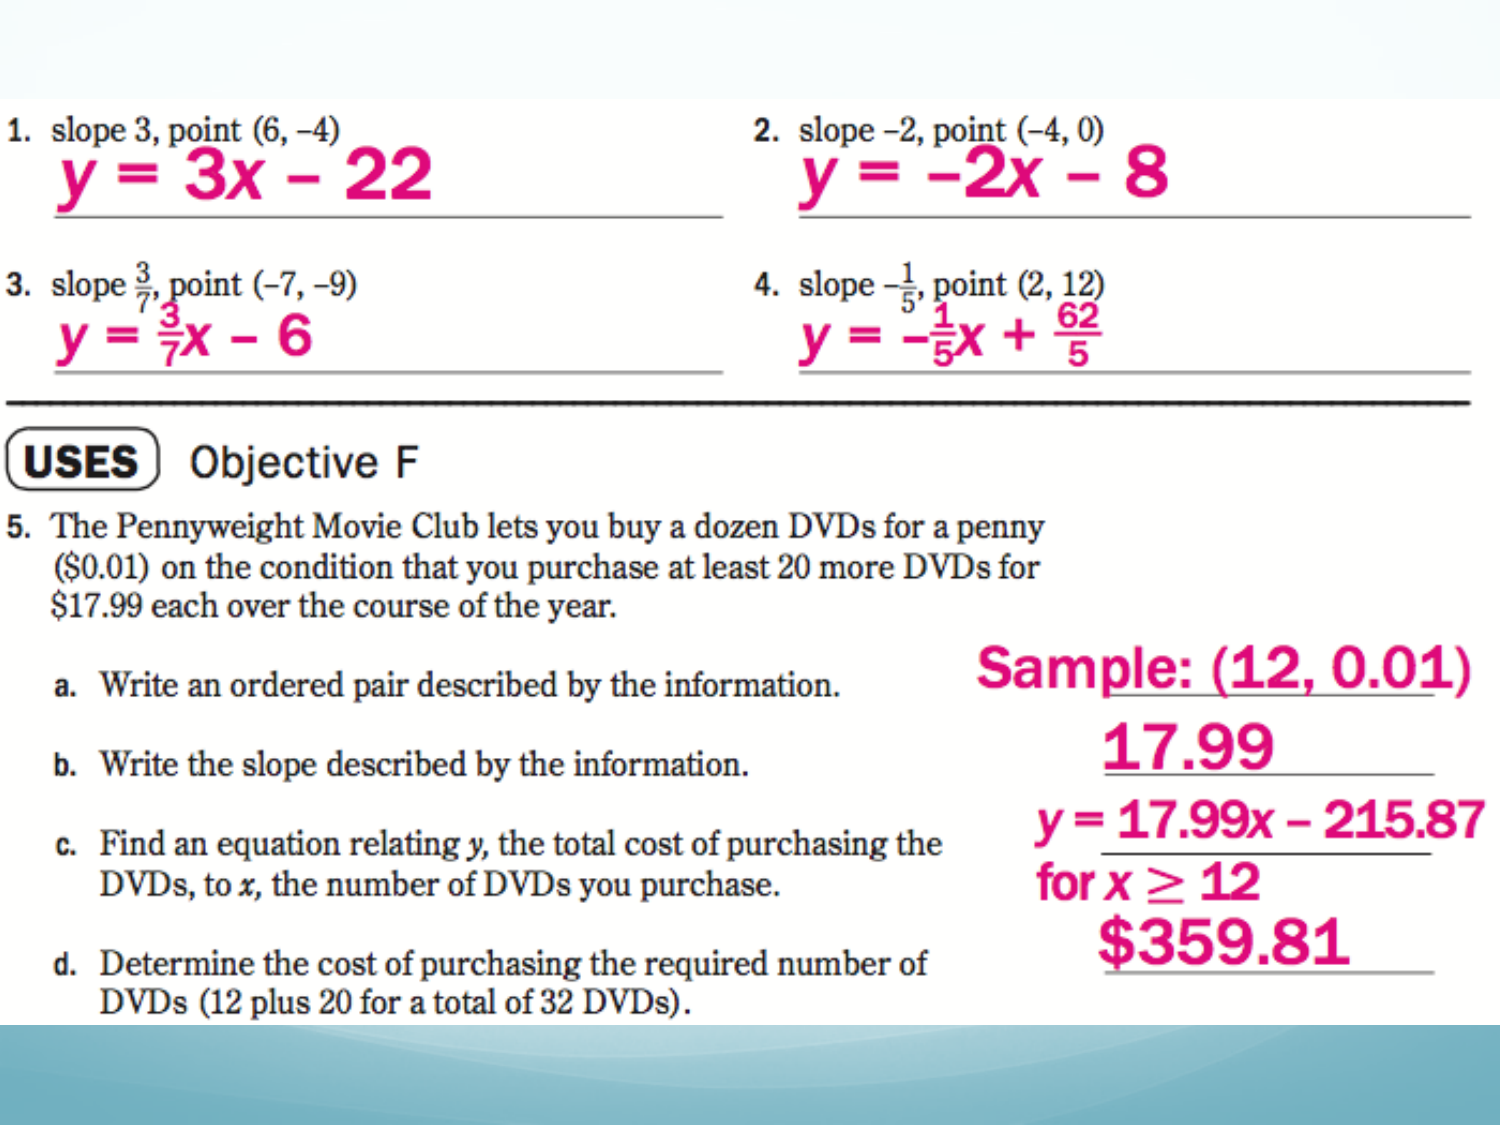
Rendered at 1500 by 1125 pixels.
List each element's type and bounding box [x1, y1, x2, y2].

picture [0, 99, 1500, 1026]
